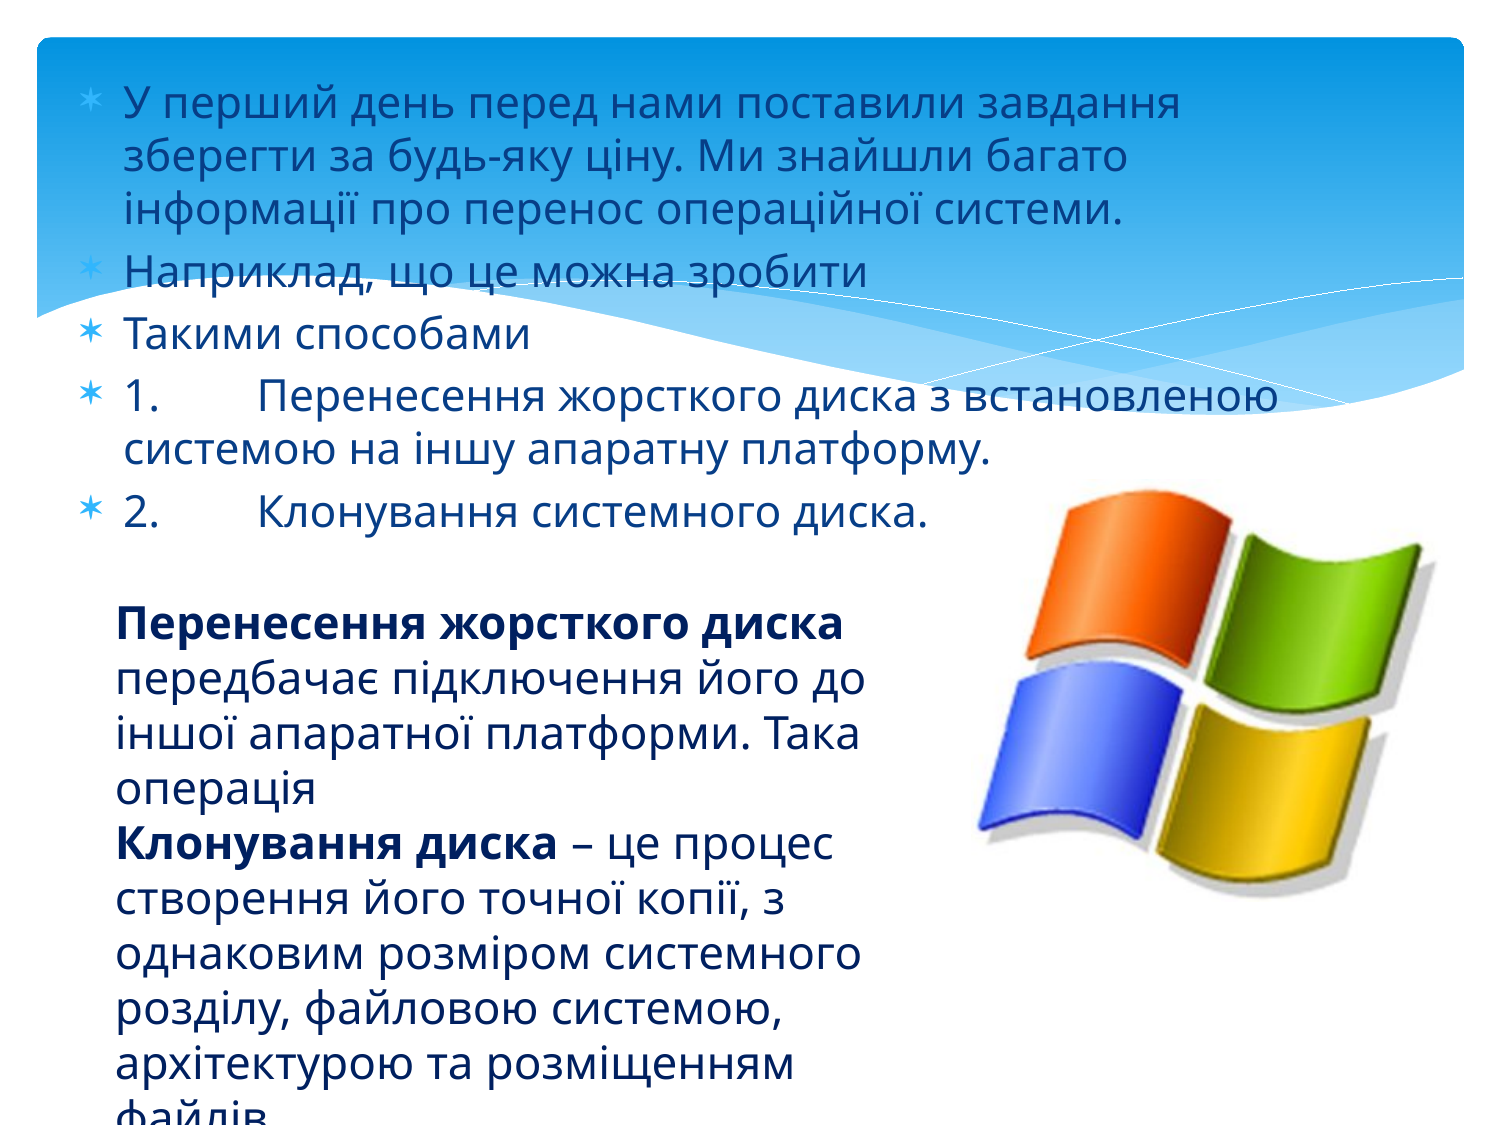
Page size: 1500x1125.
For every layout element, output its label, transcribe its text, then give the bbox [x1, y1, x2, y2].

list У перший день перед нами поставили завдання зберегти за будь-яку ціну. Ми знайшли багато інформації про перенос операційної системи. Наприклад, що це можна зробити Такими способами 1. Перенесення жорсткого диска з встановленою системою на іншу апаратну платформу. 2. Клонування системного диска. [64, 66, 1388, 551]
picture [970, 479, 1441, 902]
text_box Перенесення жорсткого диска передбачає підключення його до іншої апаратної платформи. Така операція Клонування диска – це процес створення його точної копії, з однаковим розміром системного розділу, файловою системою, архітектурою та розміщенням файлів. [100, 586, 972, 1125]
